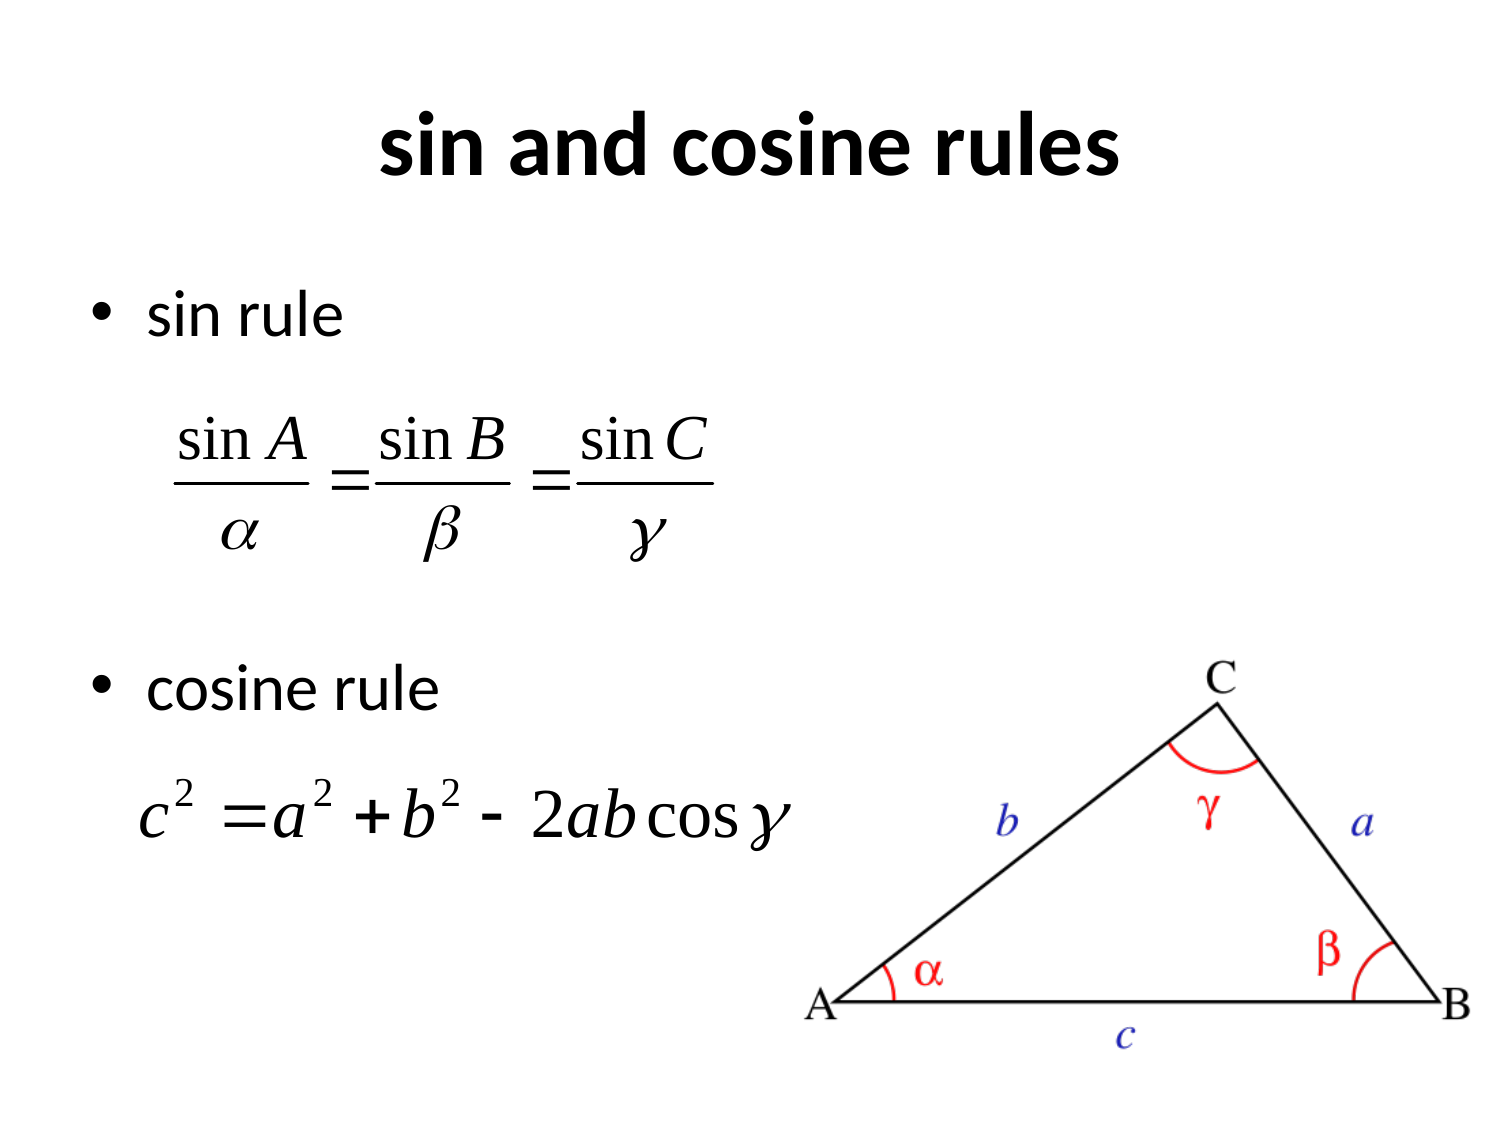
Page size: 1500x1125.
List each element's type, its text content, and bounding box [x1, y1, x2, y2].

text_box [163, 398, 729, 575]
list sin rule cosine rule [74, 262, 1426, 1006]
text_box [128, 761, 798, 868]
title sin and cosine rules [74, 44, 1426, 233]
picture [796, 655, 1477, 1052]
